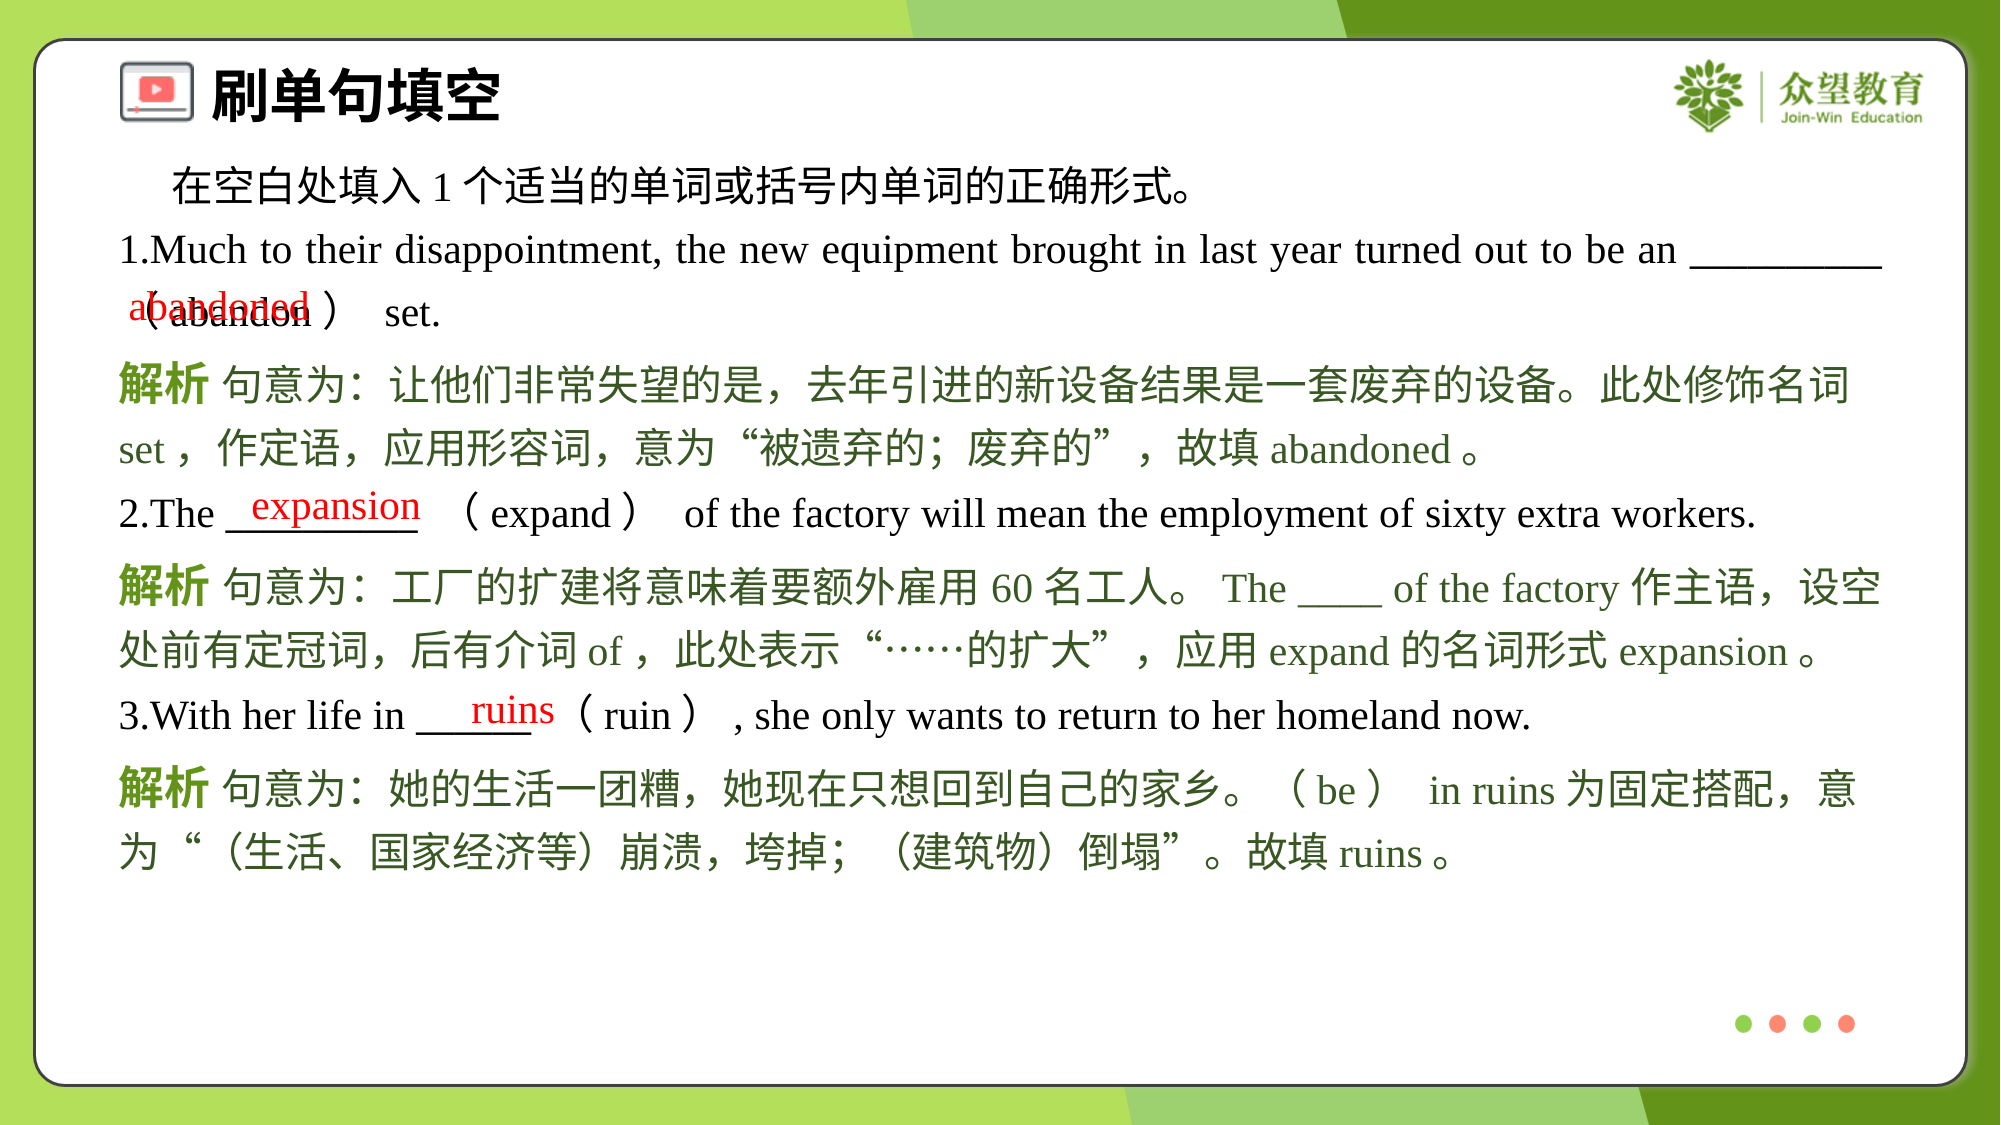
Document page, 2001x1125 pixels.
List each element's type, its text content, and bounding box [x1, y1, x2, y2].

text_box 2.The __________ （expand） of the factory will mean the employment of sixty extra workers. [118, 473, 1883, 531]
text_box 3.With her life in ______ （ruin）, she only wants to return to her homeland now. [118, 675, 1883, 733]
text_box 解析 句意为：工厂的扩建将意味着要额外雇用60名工人。The ____ of the factory作主语，设空处前有定冠词，后有介词of，此处表示“……的扩大”，应用expand的名词形式expansion。 [118, 542, 1883, 669]
text_box 在空白处填入1个适当的单词或括号内单词的正确形式。 1.Much to their disappointment, the new equipment brought in last year turned out to be an __________ （abandon） set. [118, 146, 1883, 329]
text_box ruins [467, 669, 560, 727]
text_box abandoned [124, 265, 315, 324]
text_box expansion [247, 464, 426, 523]
text_box 解析 句意为：她的生活一团糟，她现在只想回到自己的家乡。（be） in ruins为固定搭配，意为“（生活、国家经济等）崩溃，垮掉；（建筑物）倒塌”。故填ruins。 [118, 744, 1883, 872]
text_box 解析 句意为：让他们非常失望的是，去年引进的新设备结果是一套废弃的设备。此处修饰名词set，作定语，应用形容词，意为“被遗弃的；废弃的”，故填abandoned。 [118, 340, 1883, 468]
picture [0, 0, 2000, 1125]
